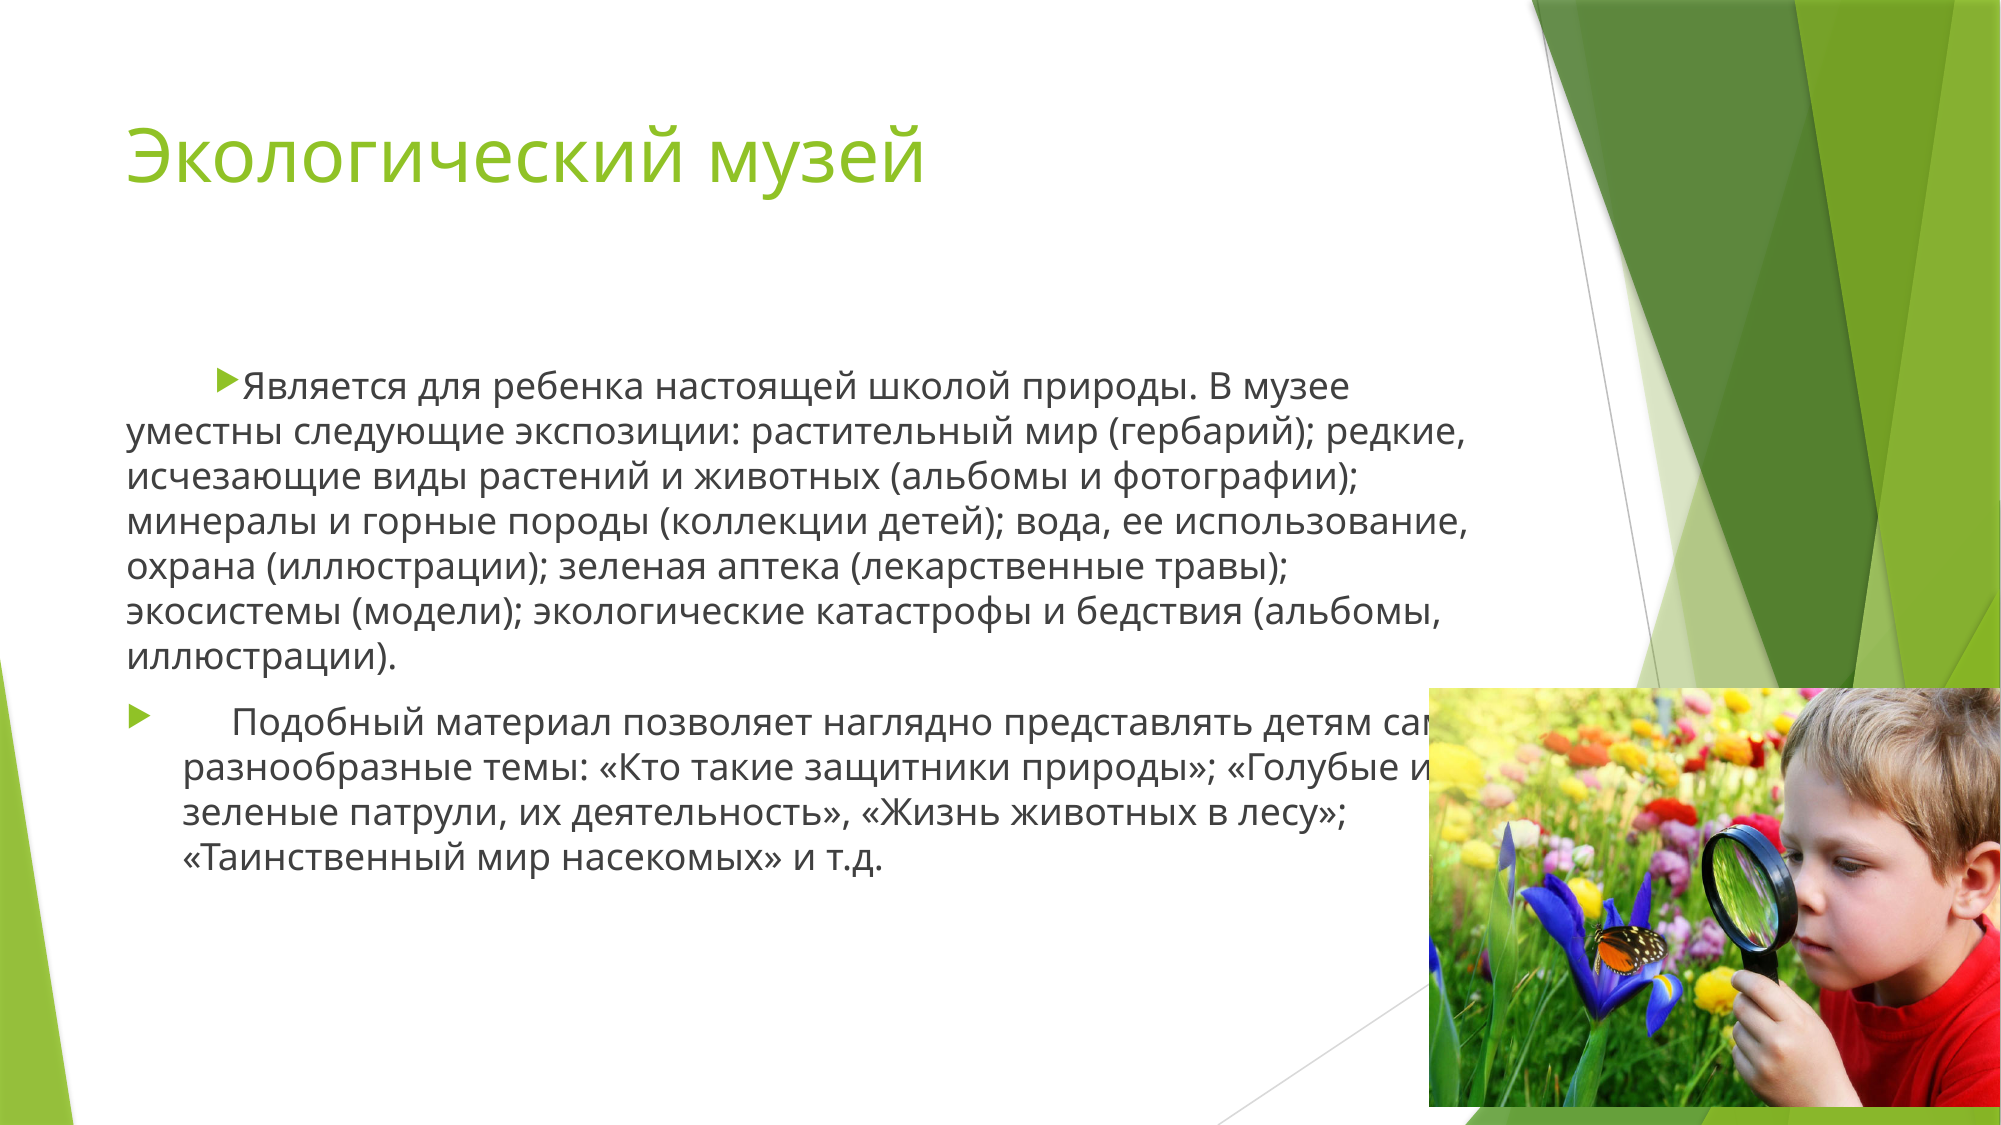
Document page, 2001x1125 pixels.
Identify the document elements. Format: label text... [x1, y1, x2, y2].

picture [1428, 687, 2000, 1108]
list Является для ребенка настоящей школой природы. В музее уместны следующие экспозиции: растительный мир (гербарий); редкие, исчезающие виды растений и животных (альбомы и фотографии); минералы и горные породы (коллекции детей); вода, ее использование, охрана (иллюстрации); зеленая аптека (лекарственные травы); экосистемы (модели); экологические катастрофы и бедствия (альбомы, иллюстрации). Подобный материал позволяет наглядно представлять детям самые разнообразные темы: «Кто такие защитники природы»; «Голубые и зеленые патрули, их деятельность», «Жизнь животных в лесу»; «Таинственный мир насекомых» и т.д. [111, 354, 1522, 992]
title Экологический музей [111, 99, 1522, 317]
